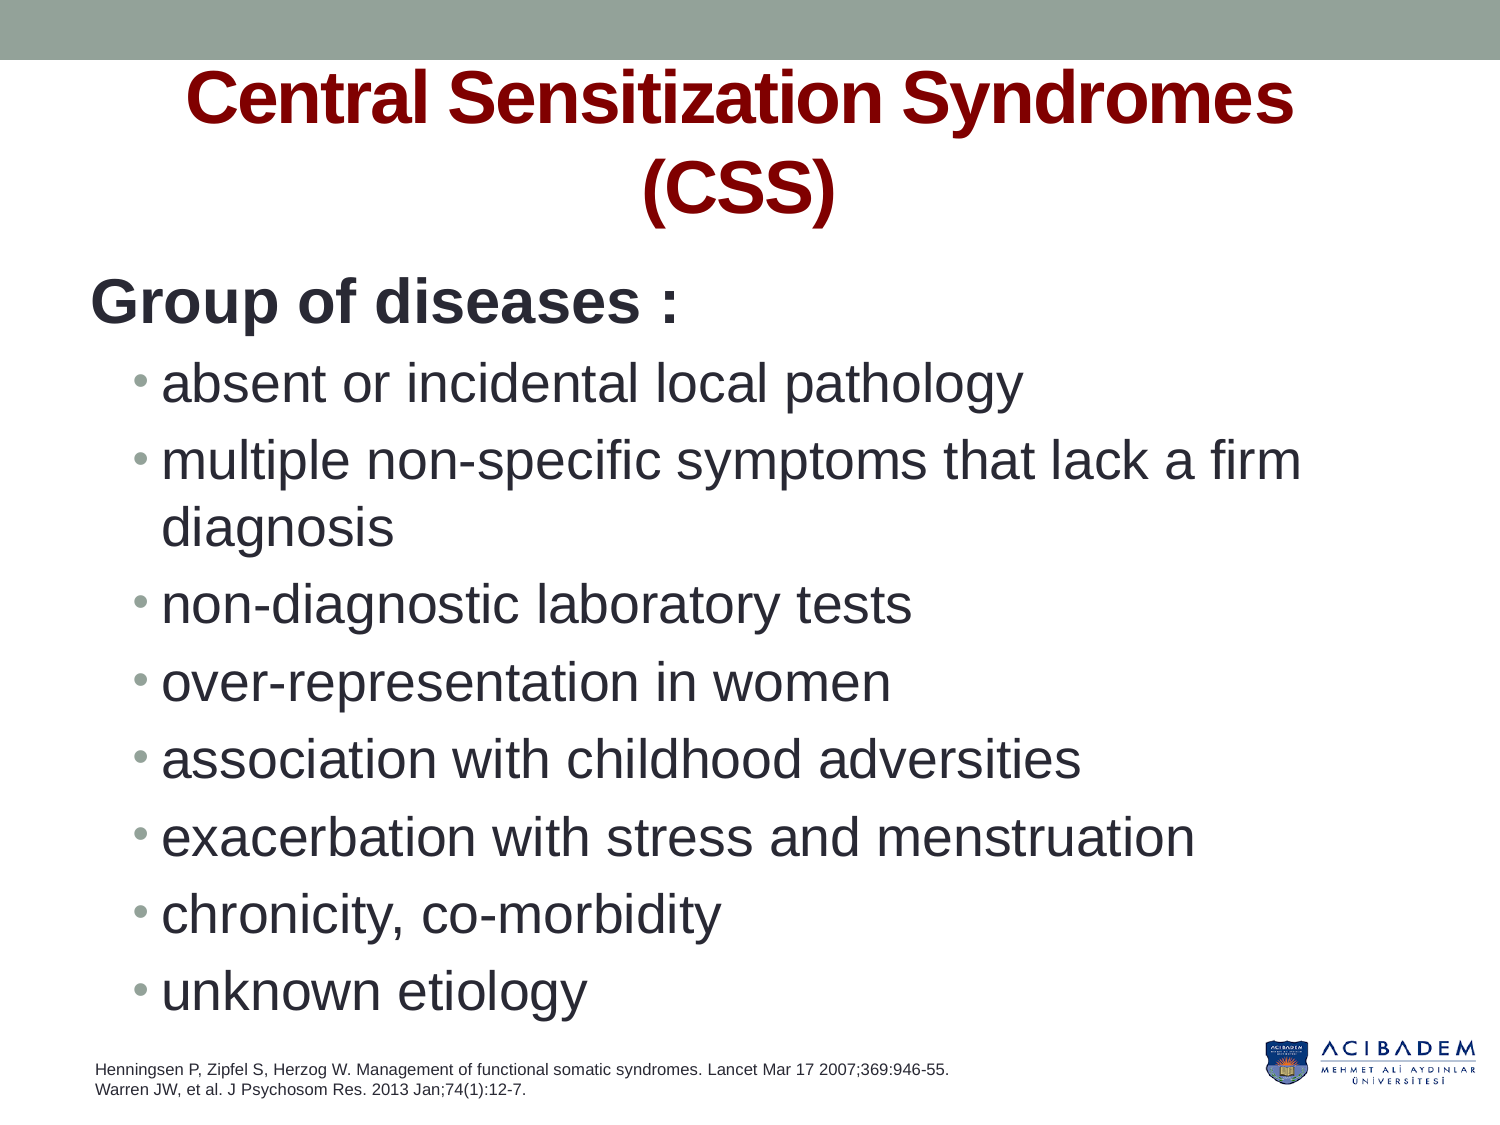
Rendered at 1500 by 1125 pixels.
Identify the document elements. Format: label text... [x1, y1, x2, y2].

text_box Henningsen P, Zipfel S, Herzog W. Management of functional somatic syndromes. Lancet Mar 17 2007;369:946-55. Warren JW, et al. J Psychosom Res. 2013 Jan;74(1):12-7. [80, 1051, 971, 1125]
list Group of diseases : absent or incidental local pathology multiple non-specific symptoms that lack a firm diagnosis non-diagnostic laboratory tests over-representation in women association with childhood adversities exacerbation with stress and menstruation chronicity, co-morbidity unknown etiology [75, 252, 1425, 1033]
picture [1247, 1015, 1500, 1125]
title Central Sensitization Syndromes (CSS) [46, 93, 1454, 253]
